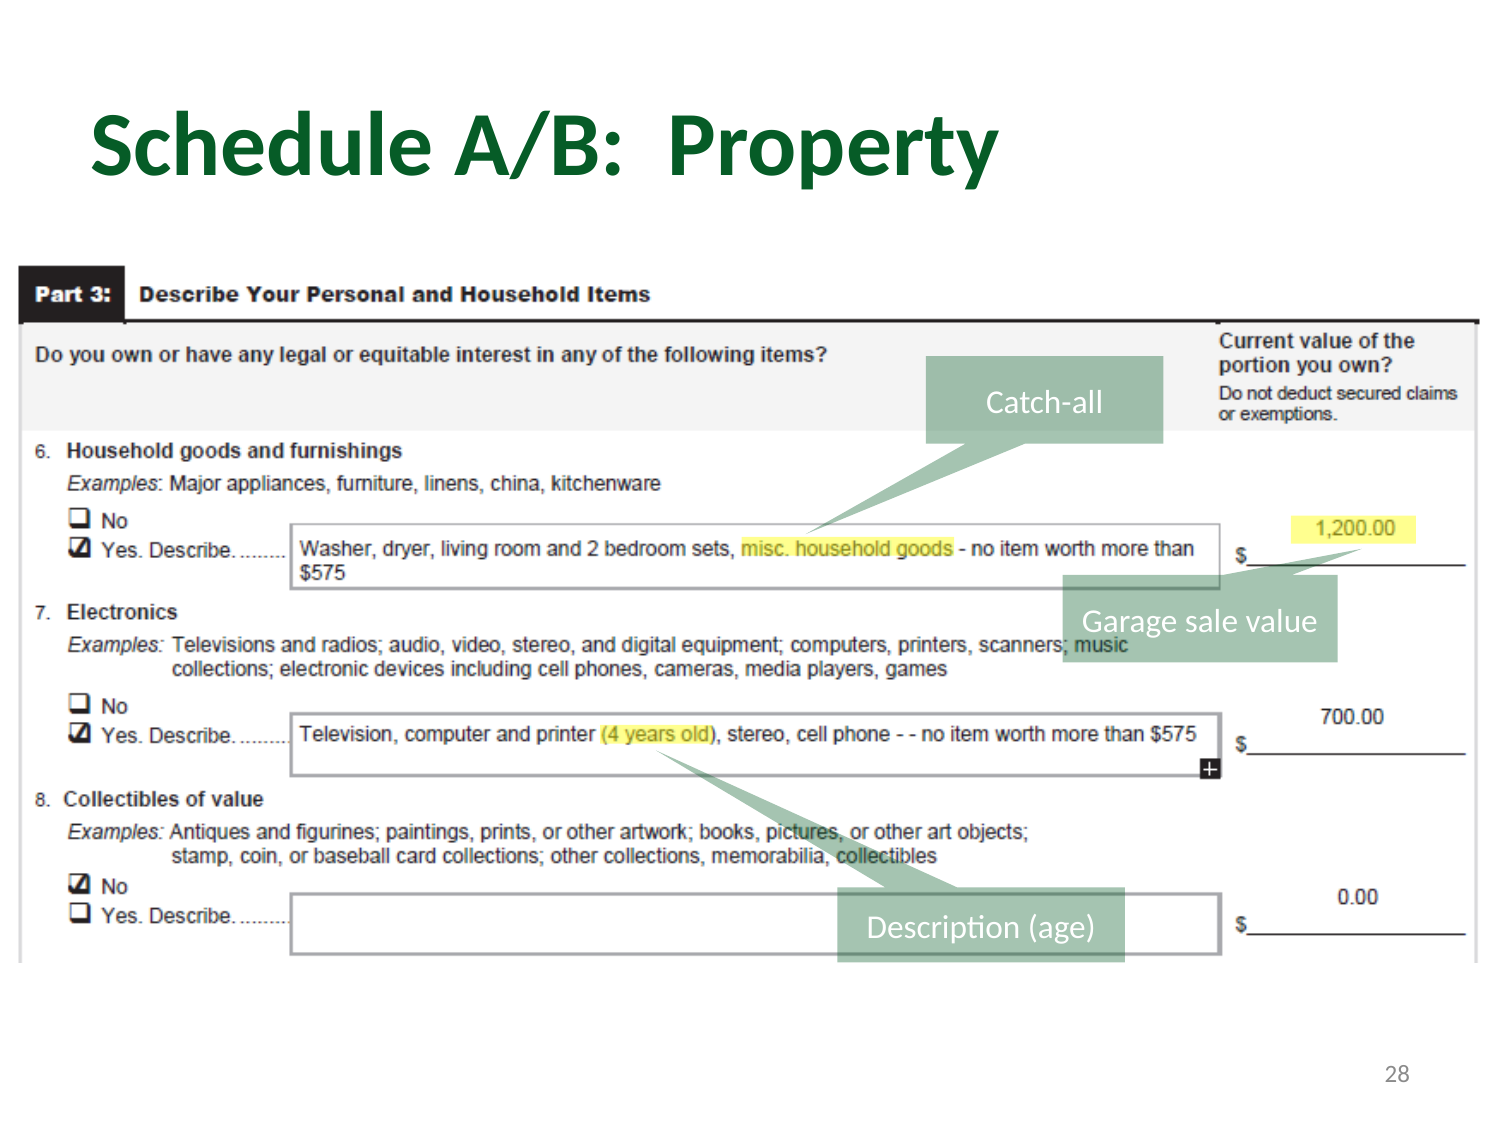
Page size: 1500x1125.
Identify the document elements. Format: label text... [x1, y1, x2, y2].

slide_number 28 [1074, 1042, 1425, 1103]
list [0, 237, 1497, 963]
title Schedule A/B: Property [75, 45, 1425, 233]
